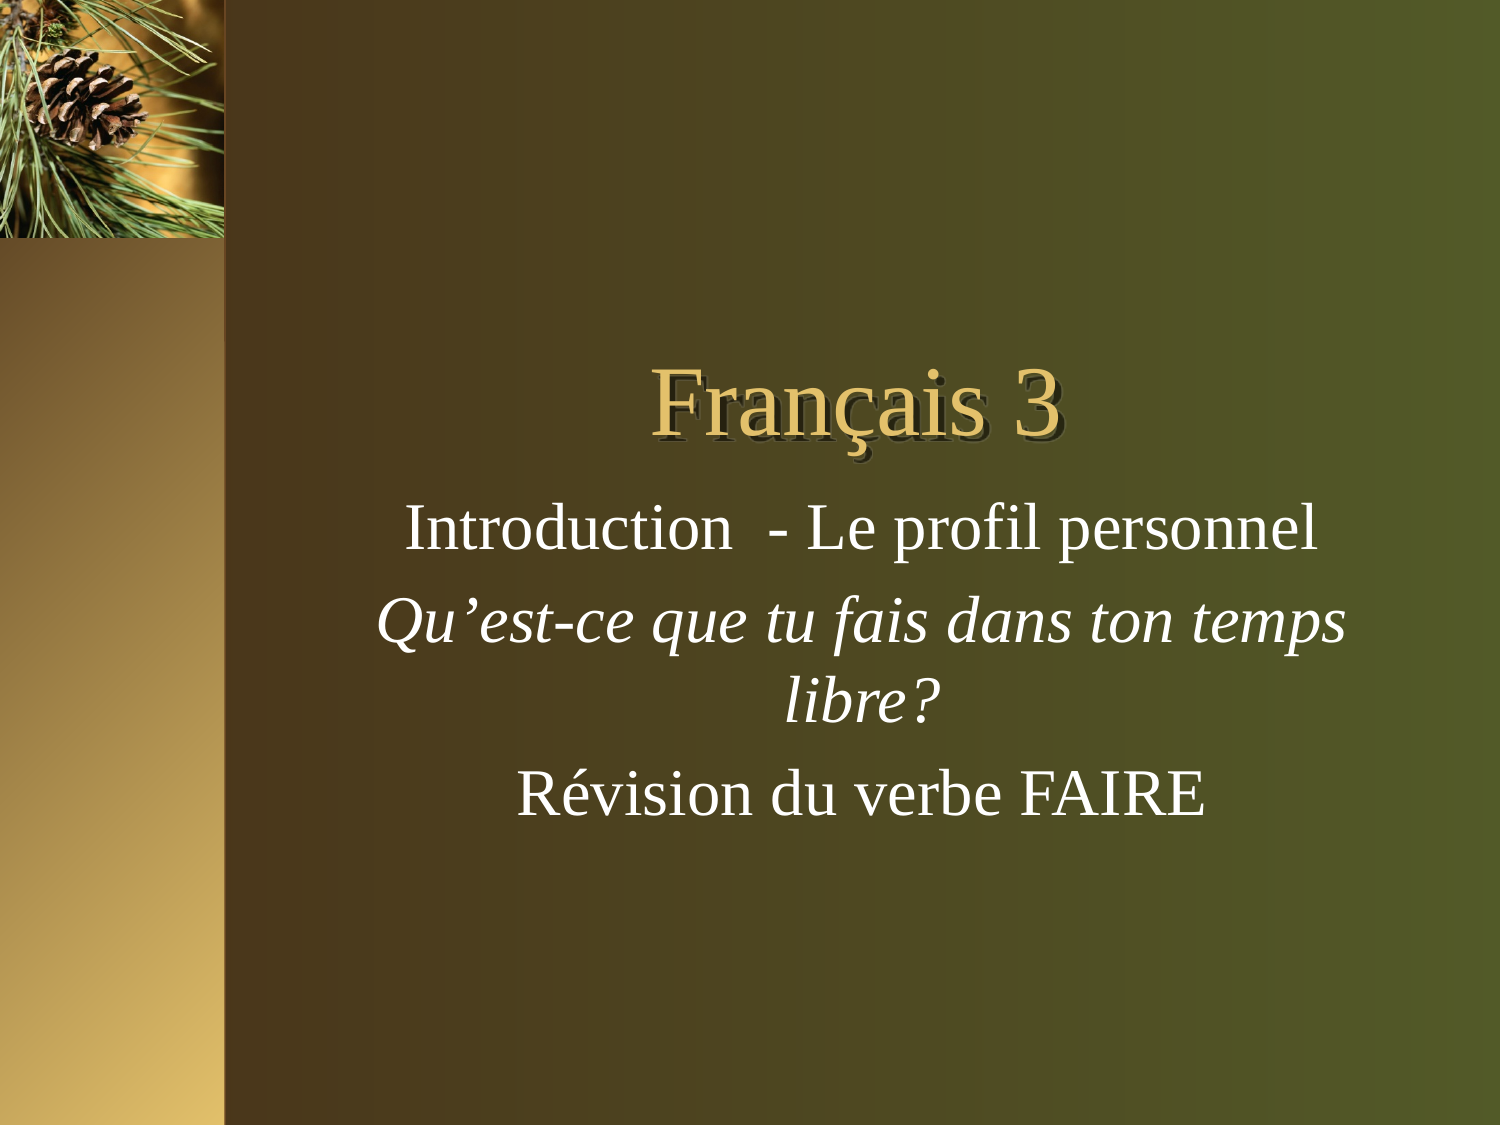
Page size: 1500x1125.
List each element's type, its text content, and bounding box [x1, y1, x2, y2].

subtitle Introduction - Le profil personnel Qu’est-ce que tu fais dans ton temps libre? Révision du verbe FAIRE [337, 474, 1388, 863]
title Français 3 [262, 274, 1451, 517]
picture [0, 0, 224, 238]
